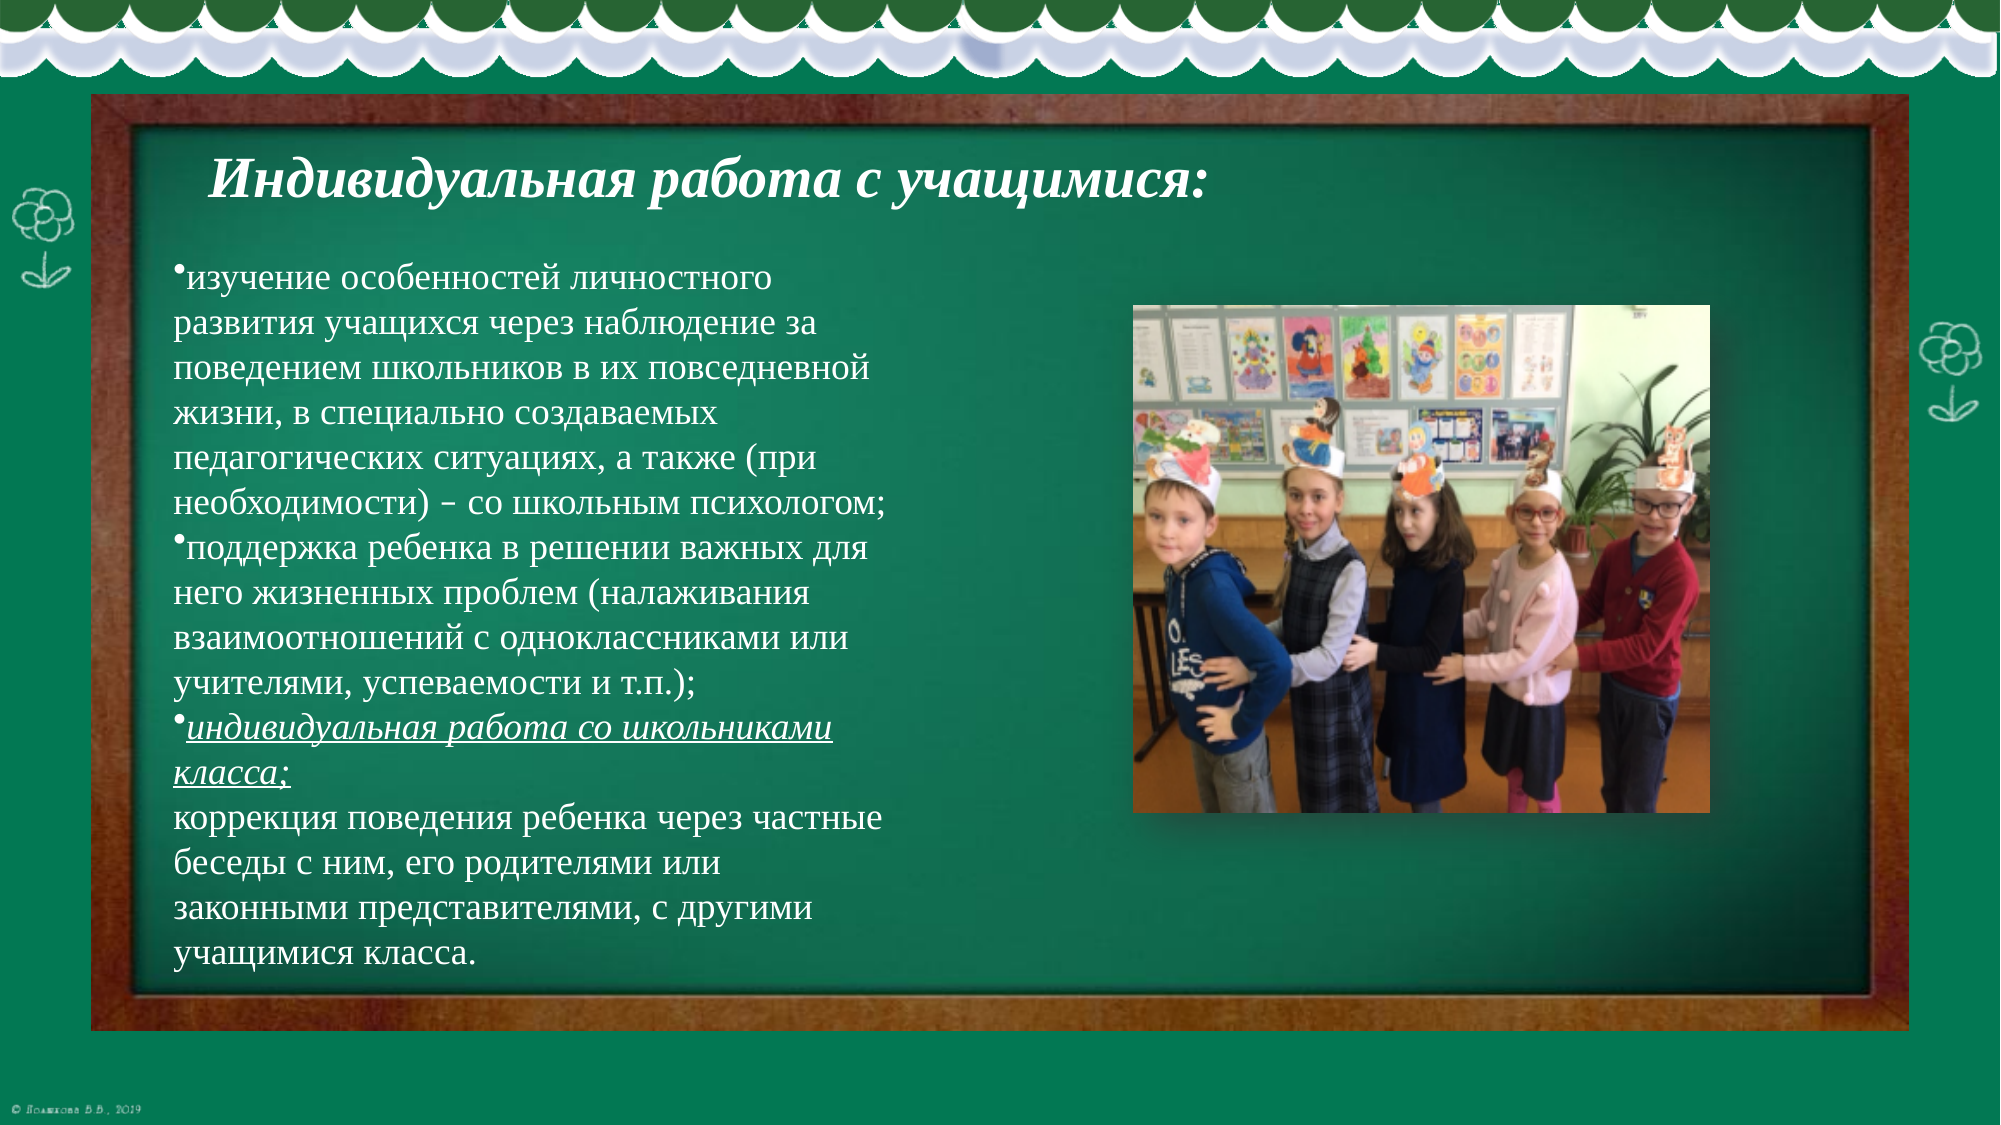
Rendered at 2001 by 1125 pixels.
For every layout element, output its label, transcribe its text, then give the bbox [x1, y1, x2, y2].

text_box изучение особенностей личностного развития учащихся через наблюдение за поведением школьников в их повседневной жизни, в специально создаваемых педагогических ситуациях, а также (при необходимости) – со школьным психологом; поддержка ребенка в решении важных для него жизненных проблем (налаживания взаимоотношений с одноклассниками или учителями, успеваемости и т.п.); индивидуальная работа со школьниками класса; коррекция поведения ребенка через частные беседы с ним, его родителями или законными представителями, с другими учащимися класса. [158, 244, 921, 980]
picture [0, 0, 2000, 1125]
text_box Индивидуальная работа с учащимися: [193, 131, 1844, 217]
